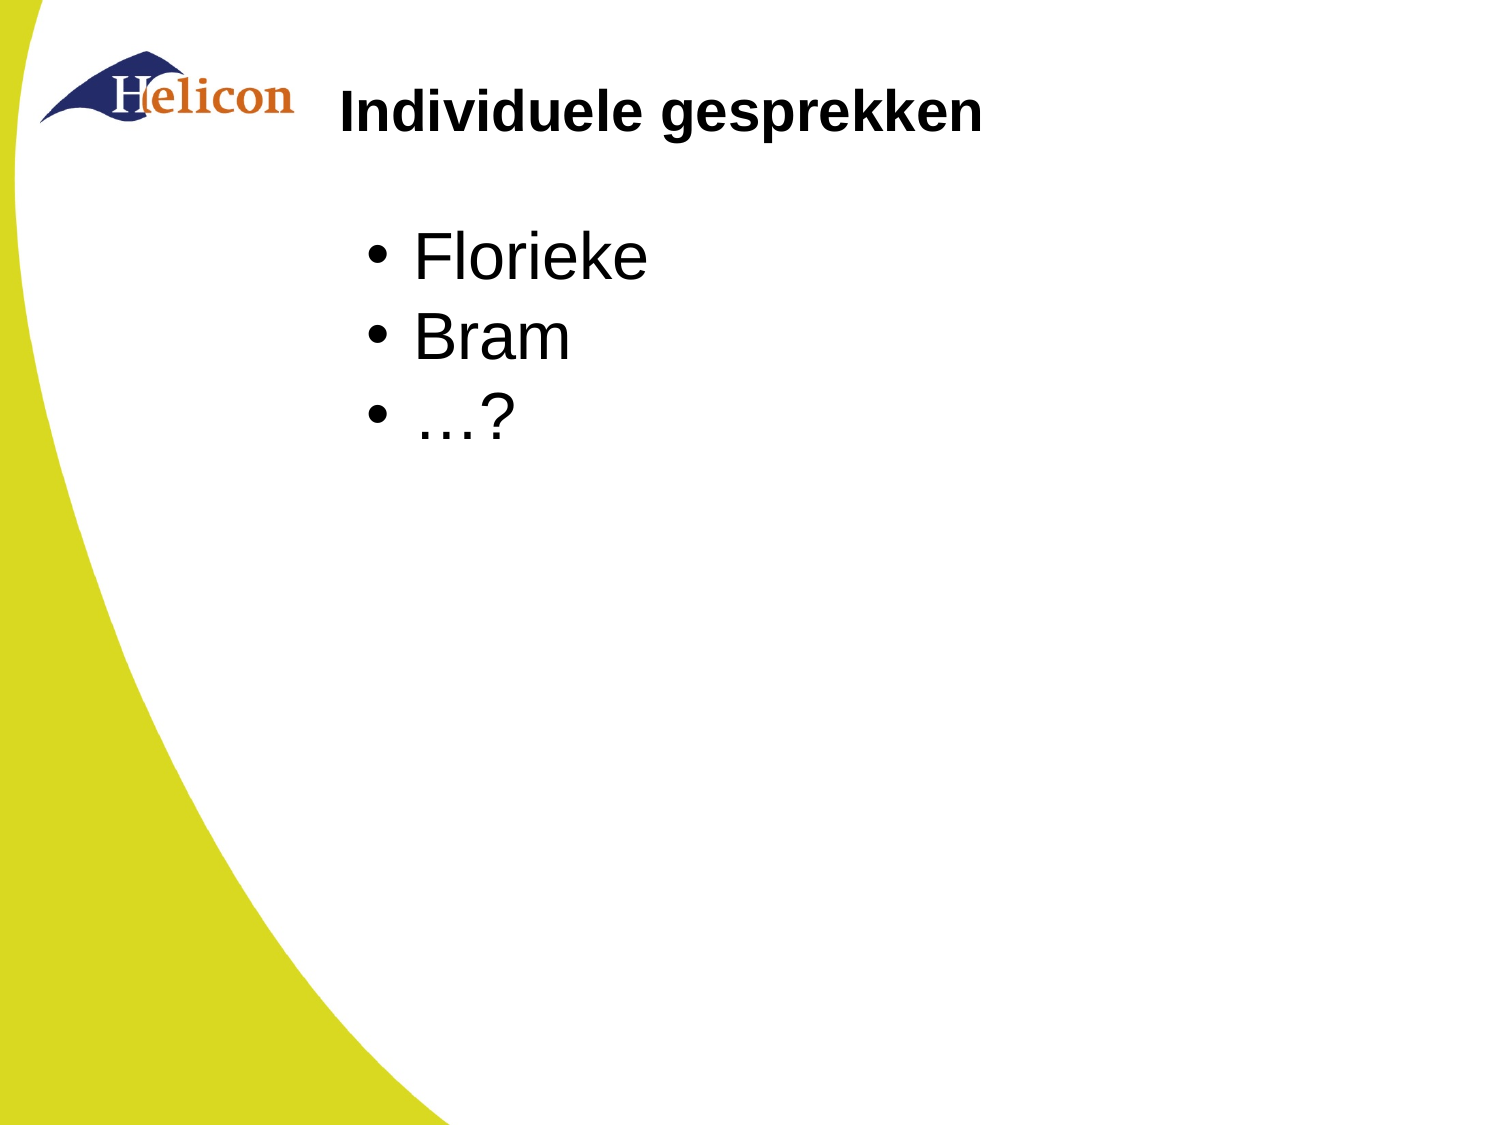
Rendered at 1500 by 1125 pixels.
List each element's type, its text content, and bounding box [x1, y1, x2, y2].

text_box Florieke Bram …? [351, 205, 1356, 461]
title Individuele gesprekken [324, 54, 1415, 161]
picture [0, 0, 1500, 1125]
